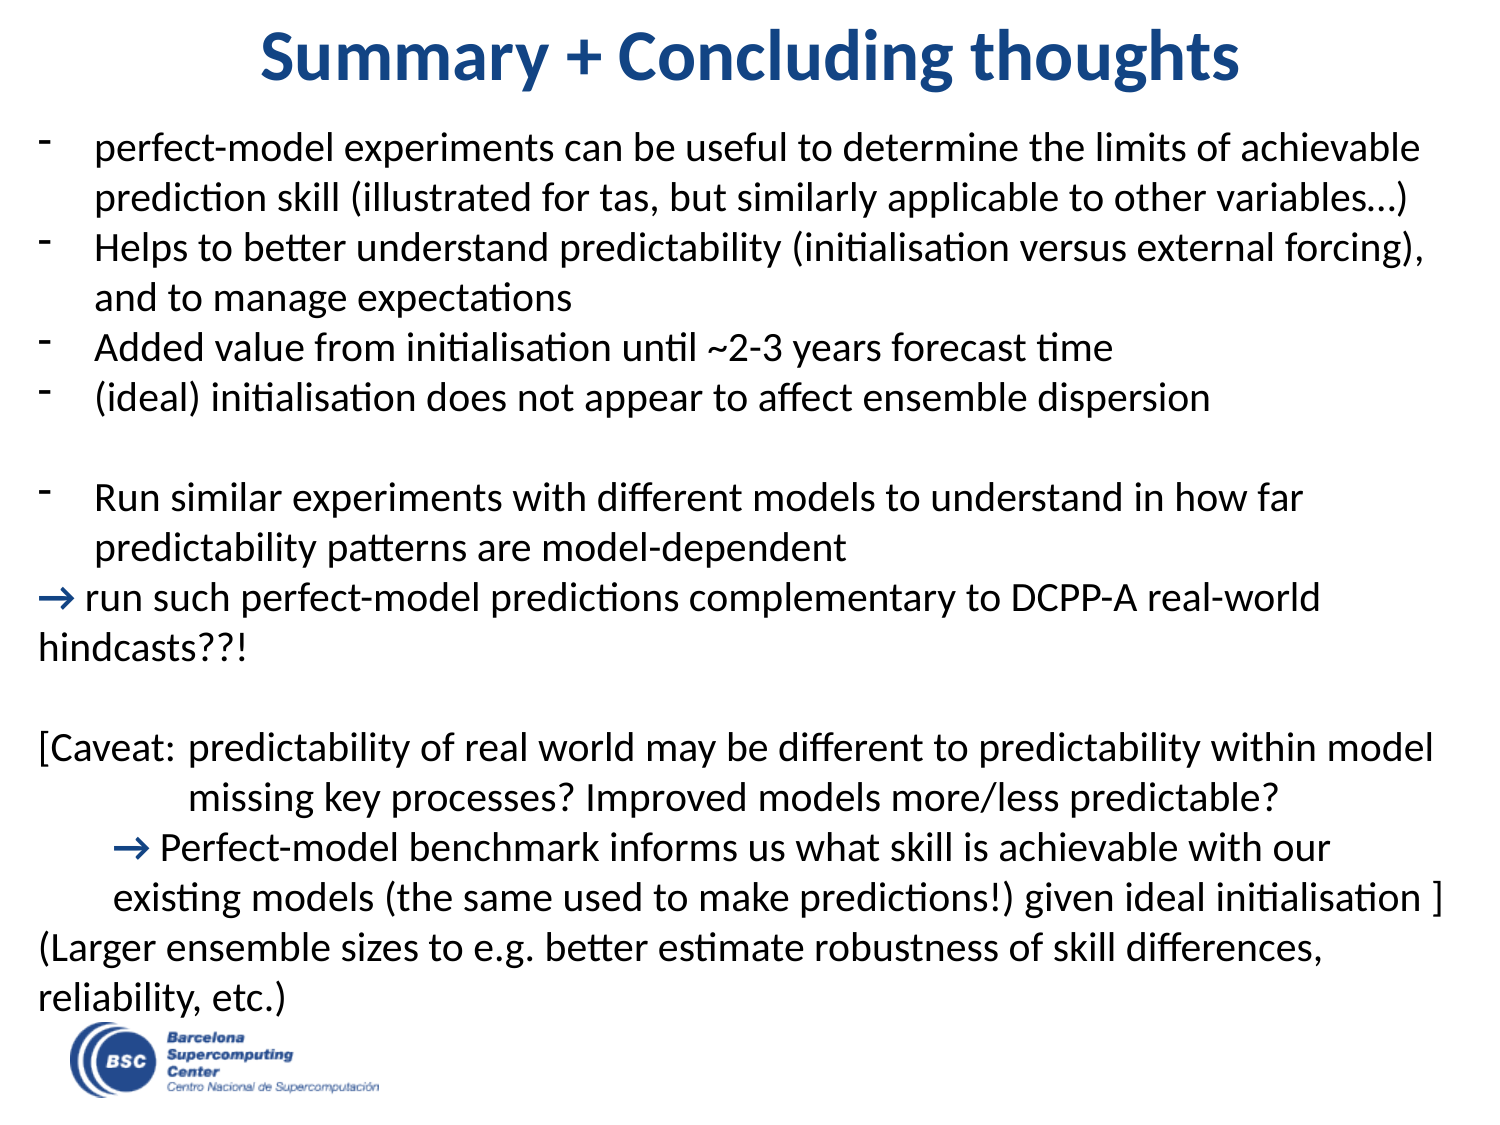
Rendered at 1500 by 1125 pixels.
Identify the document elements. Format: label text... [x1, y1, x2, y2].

picture [70, 1078, 379, 1098]
title Summary + Concluding thoughts [76, 26, 1427, 88]
text_box perfect-model experiments can be useful to determine the limits of achievable prediction skill (illustrated for tas, but similarly applicable to other variables…) Helps to better understand predictability (initialisation versus external forcing), and to manage expectations Added value from initialisation until ~2-3 years forecast time (ideal) initialisation does not appear to affect ensemble dispersion Run similar experiments with different models to understand in how far predictability patterns are model-dependent → run such perfect-model predictions complementary to DCPP-A real-world hindcasts??! [Caveat: predictability of real world may be different to predictability within model missing key processes? Improved models more/less predictable? → Perfect-model benchmark informs us what skill is achievable with our existing models (the same used to make predictions!) given ideal initialisation ] (Larger ensemble sizes to e.g. better estimate robustness of skill differences, reliability, etc.) [23, 111, 1485, 1078]
